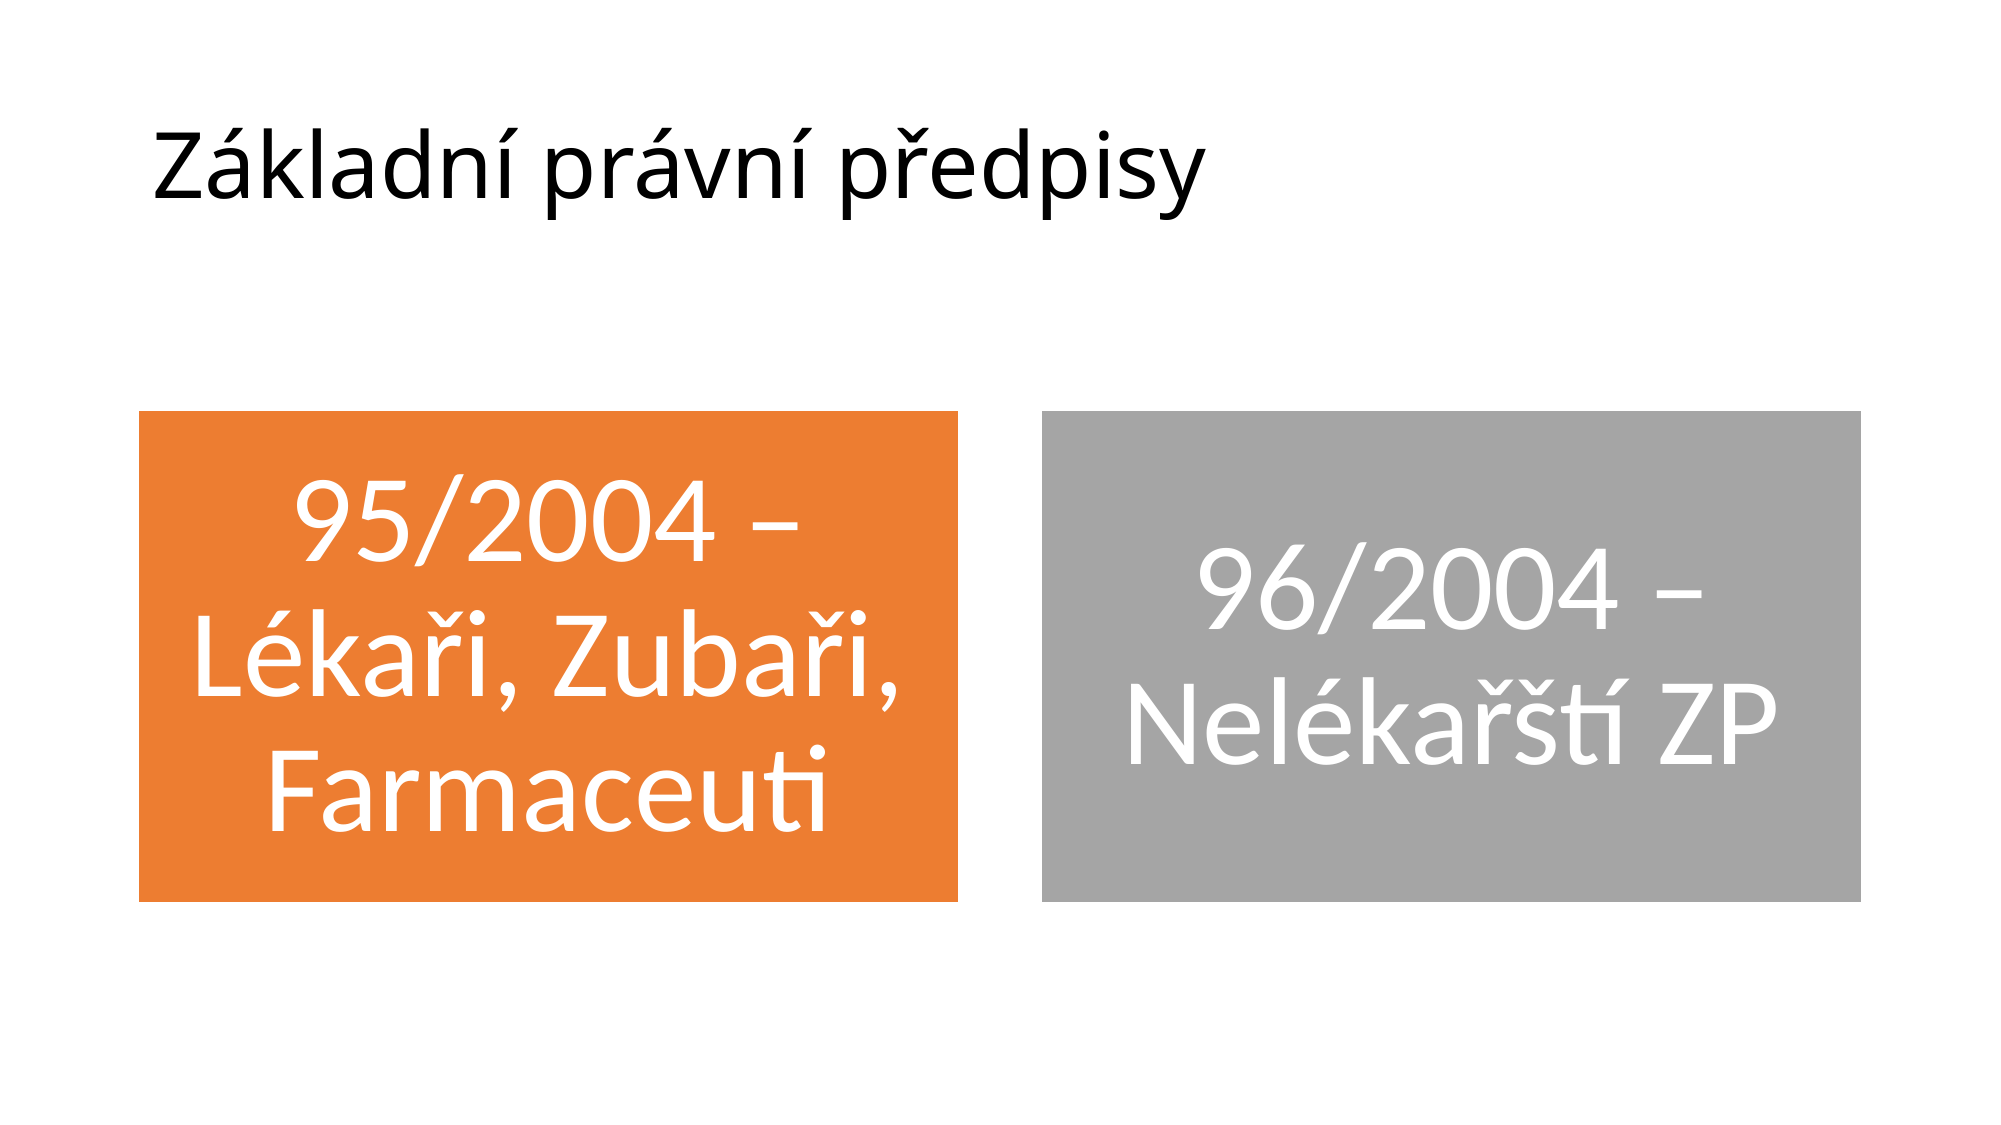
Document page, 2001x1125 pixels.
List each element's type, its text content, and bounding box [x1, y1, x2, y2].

title Základní právní předpisy [137, 59, 1863, 278]
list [137, 299, 1863, 1014]
